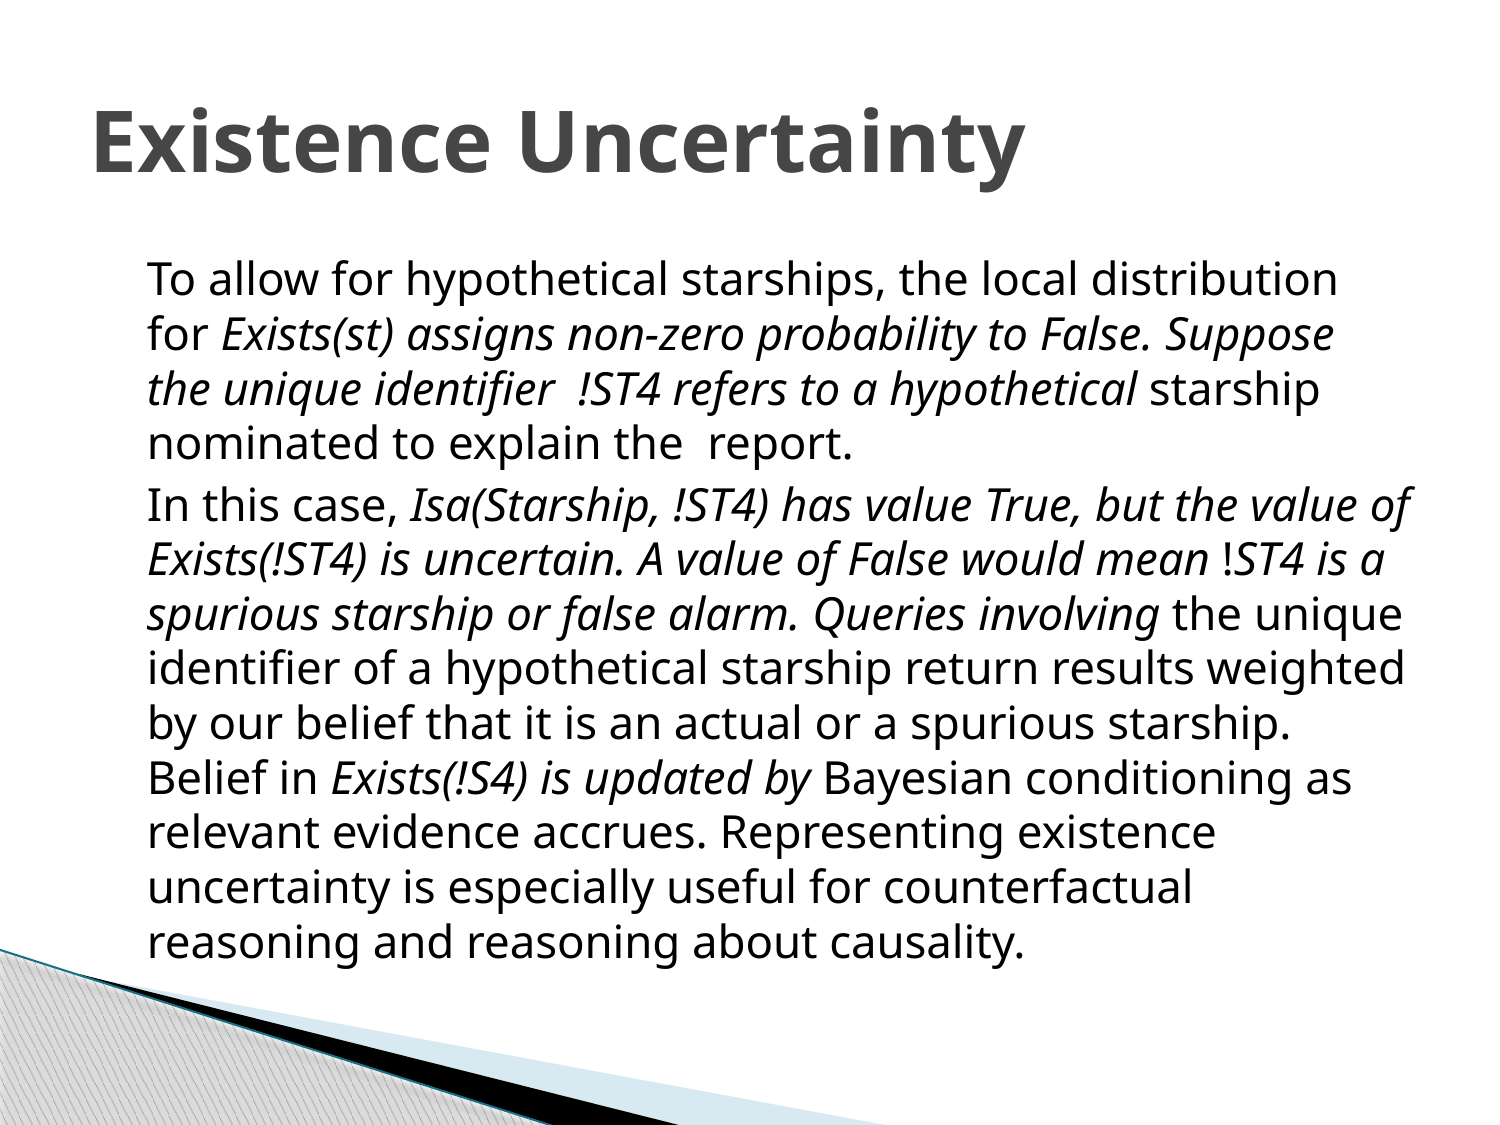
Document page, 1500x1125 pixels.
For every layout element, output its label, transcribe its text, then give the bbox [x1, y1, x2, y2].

title Existence Uncertainty [75, 45, 1425, 233]
list To allow for hypothetical starships, the local distribution for Exists(st) assigns non-zero probability to False. Suppose the unique identifier !ST4 refers to a hypothetical starship nominated to explain the report. In this case, Isa(Starship, !ST4) has value True, but the value of Exists(!ST4) is uncertain. A value of False would mean !ST4 is a spurious starship or false alarm. Queries involving the unique identifier of a hypothetical starship return results weighted by our belief that it is an actual or a spurious starship. Belief in Exists(!S4) is updated by Bayesian conditioning as relevant evidence accrues. Representing existence uncertainty is especially useful for counterfactual reasoning and reasoning about causality. [75, 243, 1425, 986]
